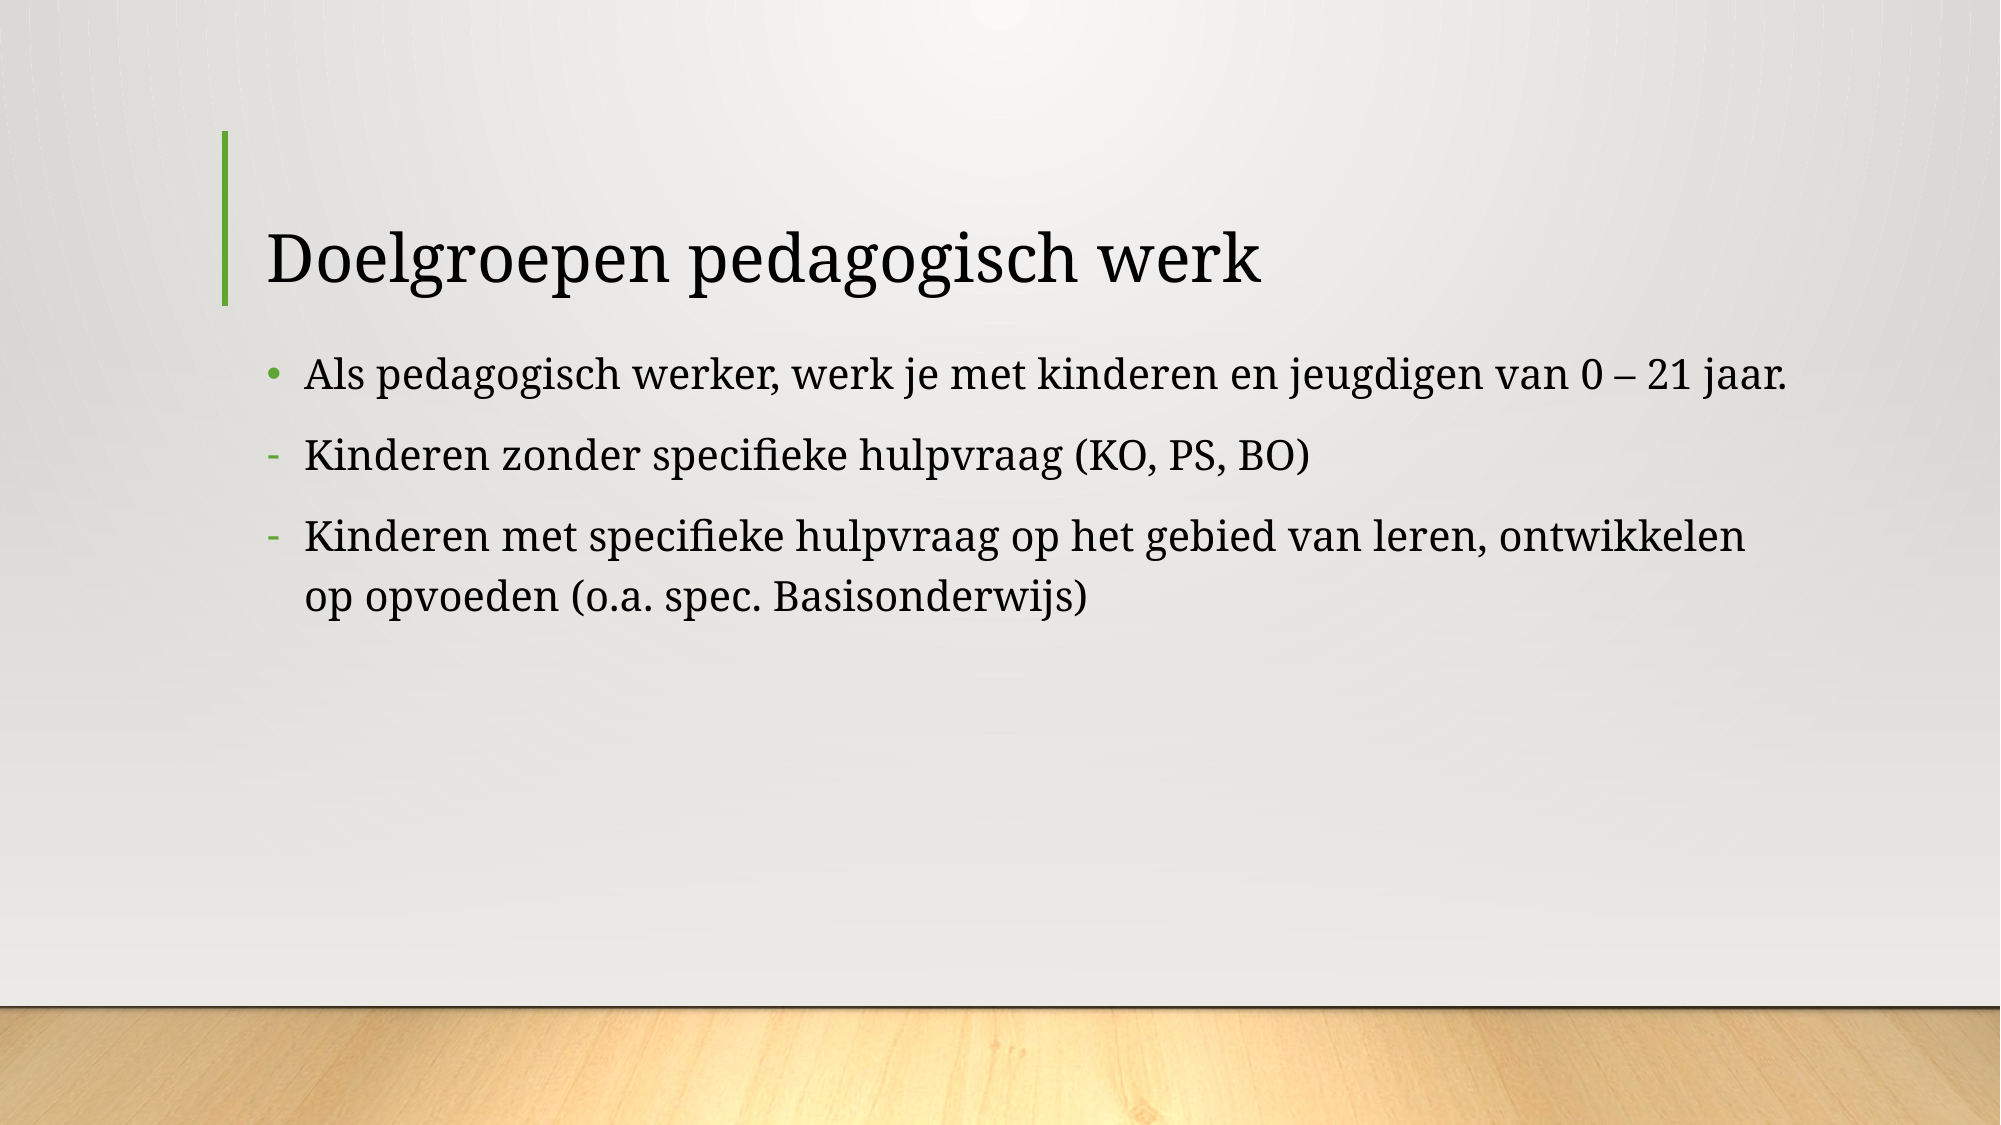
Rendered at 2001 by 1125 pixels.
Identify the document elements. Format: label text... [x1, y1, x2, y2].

list Als pedagogisch werker, werk je met kinderen en jeugdigen van 0 – 21 jaar. Kinderen zonder specifieke hulpvraag (KO, PS, BO) Kinderen met specifieke hulpvraag op het gebied van leren, ontwikkelen op opvoeden (o.a. spec. Basisonderwijs) [251, 330, 1814, 897]
title Doelgroepen pedagogisch werk [251, 131, 1814, 305]
picture [0, 1006, 2000, 1125]
